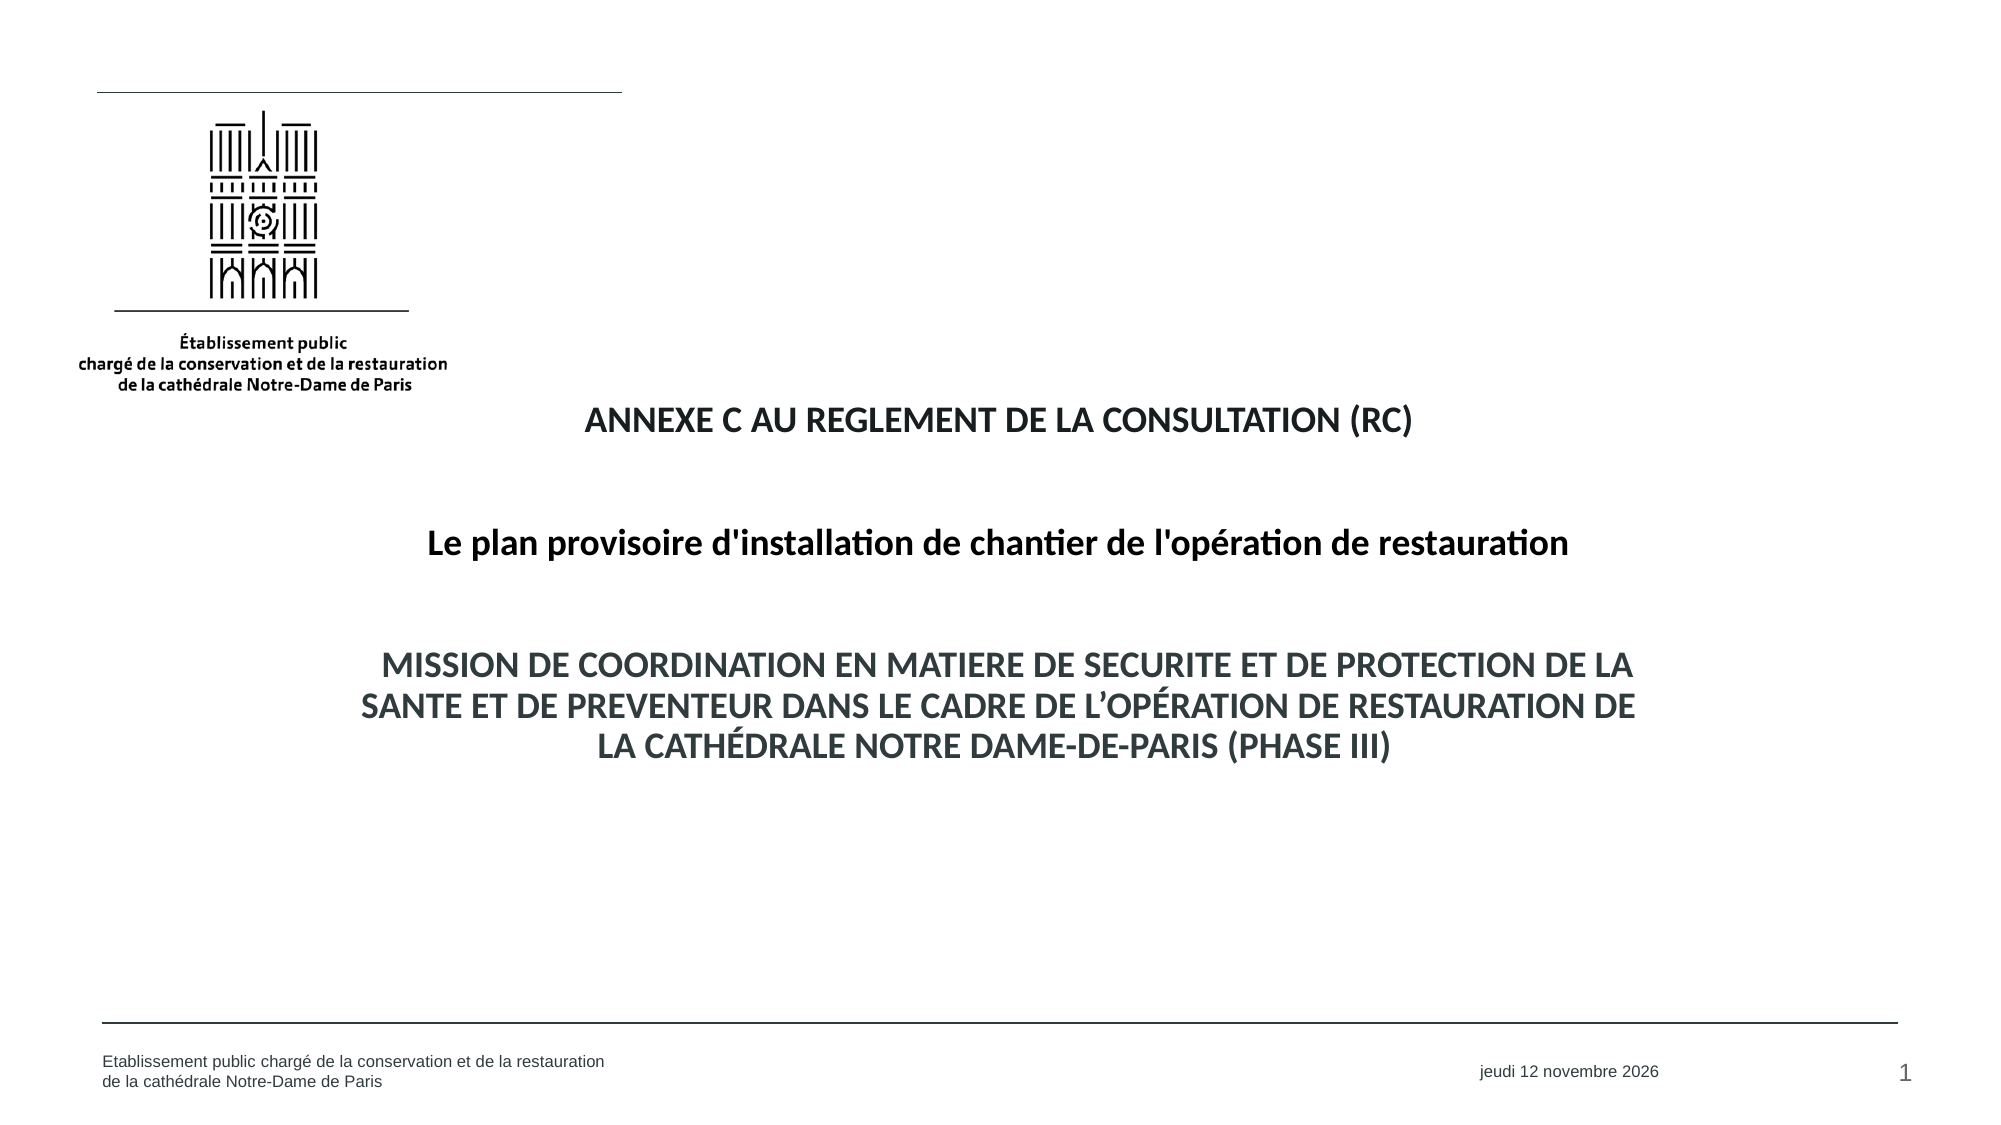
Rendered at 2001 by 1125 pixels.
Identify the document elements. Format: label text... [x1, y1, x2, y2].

slide_number 1 [1771, 1047, 1913, 1095]
picture [54, 88, 470, 416]
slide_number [1336, 1047, 1771, 1095]
text_box ANNEXE C AU REGLEMENT DE LA CONSULTATION (RC) Le plan provisoire d'installation de chantier de l'opération de restauration Mission de COORDINATION EN MATIERE DE SECURITE ET DE PROTECTION DE LA SANTE ET DE PREVENTEUR dans le cadre de l’opération de restauration de la cathédrale notre dame-de-paris (PHASE III) [474, 331, 1654, 415]
